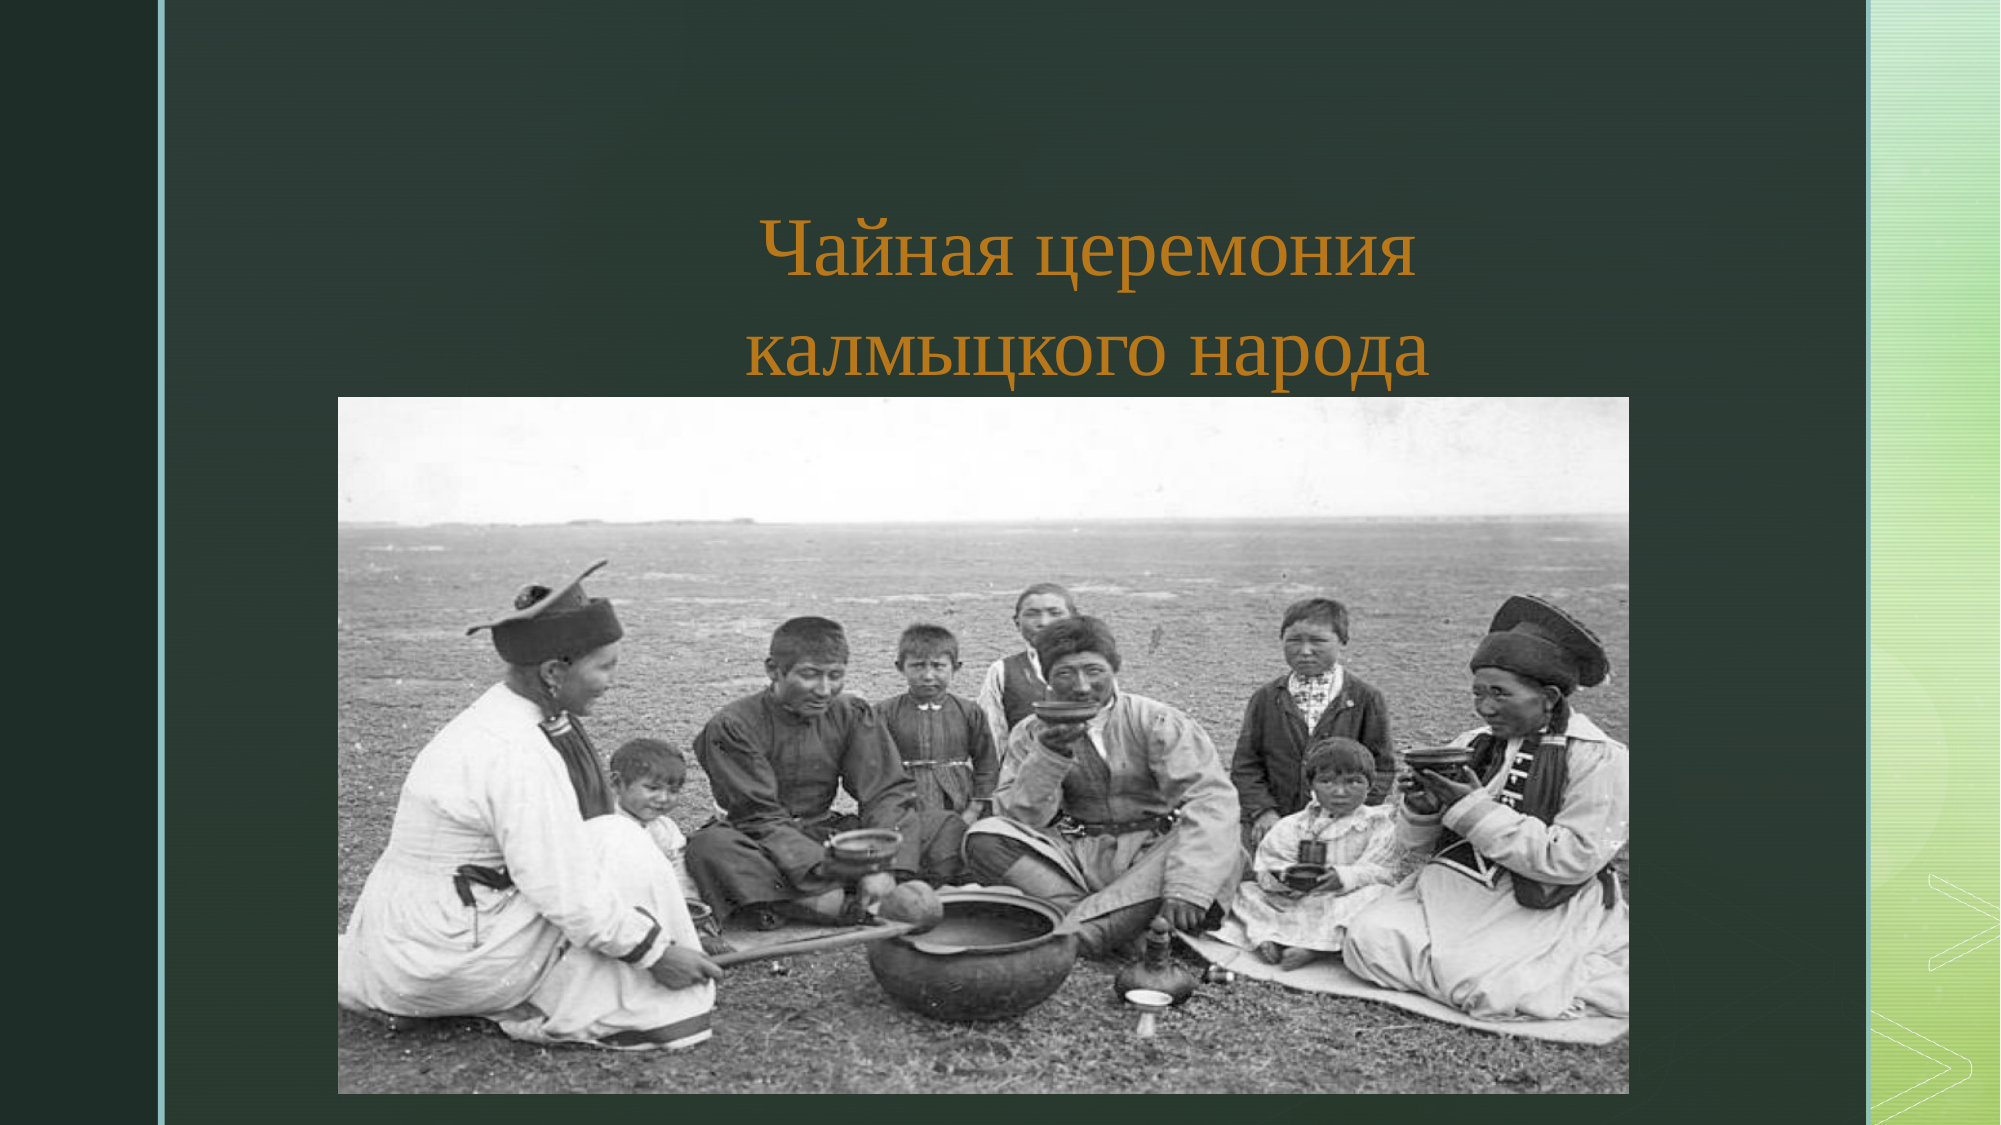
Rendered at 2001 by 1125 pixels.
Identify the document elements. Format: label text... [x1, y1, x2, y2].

picture [1871, 0, 2001, 1125]
picture [338, 396, 1629, 1095]
text_box Чайная церемония калмыцкого народа [574, 184, 1603, 396]
